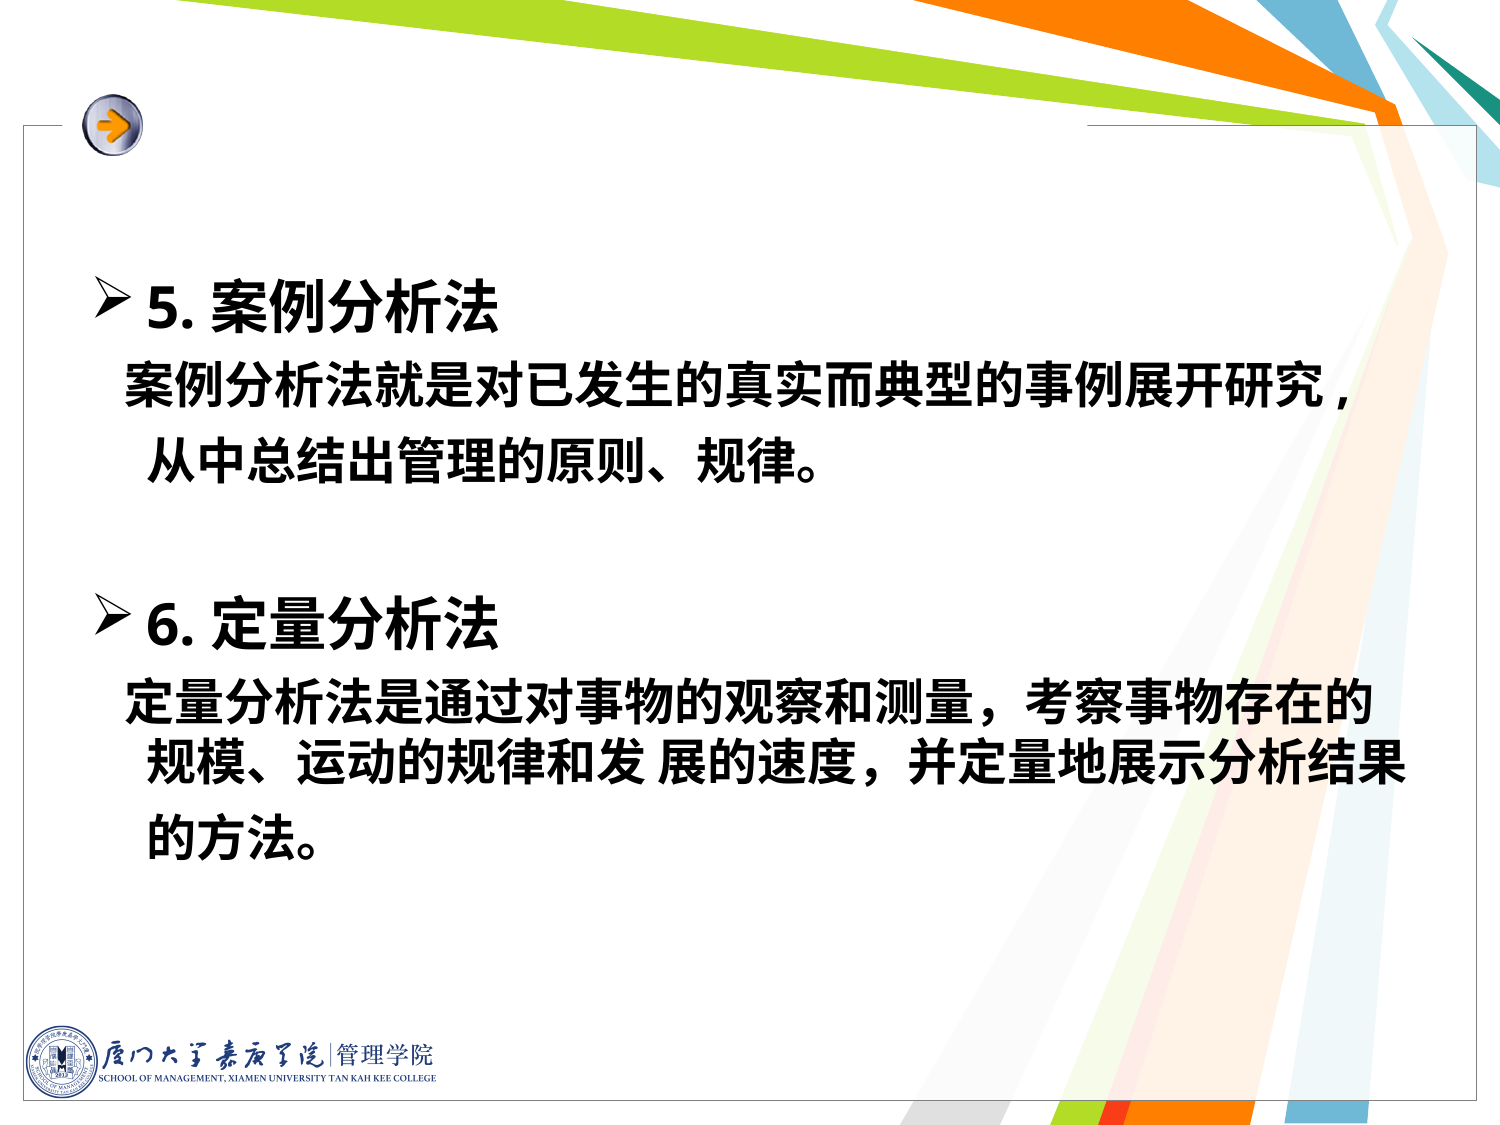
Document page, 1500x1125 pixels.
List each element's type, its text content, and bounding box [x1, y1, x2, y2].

picture [82, 94, 143, 156]
picture [24, 1024, 438, 1100]
list 5.案例分析法 案例分析法就是对已发生的真实而典型的事例展开研究,从中总结出管理的原则、规律。 6.定量分析法 定量分析法是通过对事物的观察和测量，考察事物存在的规模、运动的规律和发 展的速度，并定量地展示分析结果的方法。 [75, 262, 1425, 1005]
text_box [374, 464, 1125, 570]
